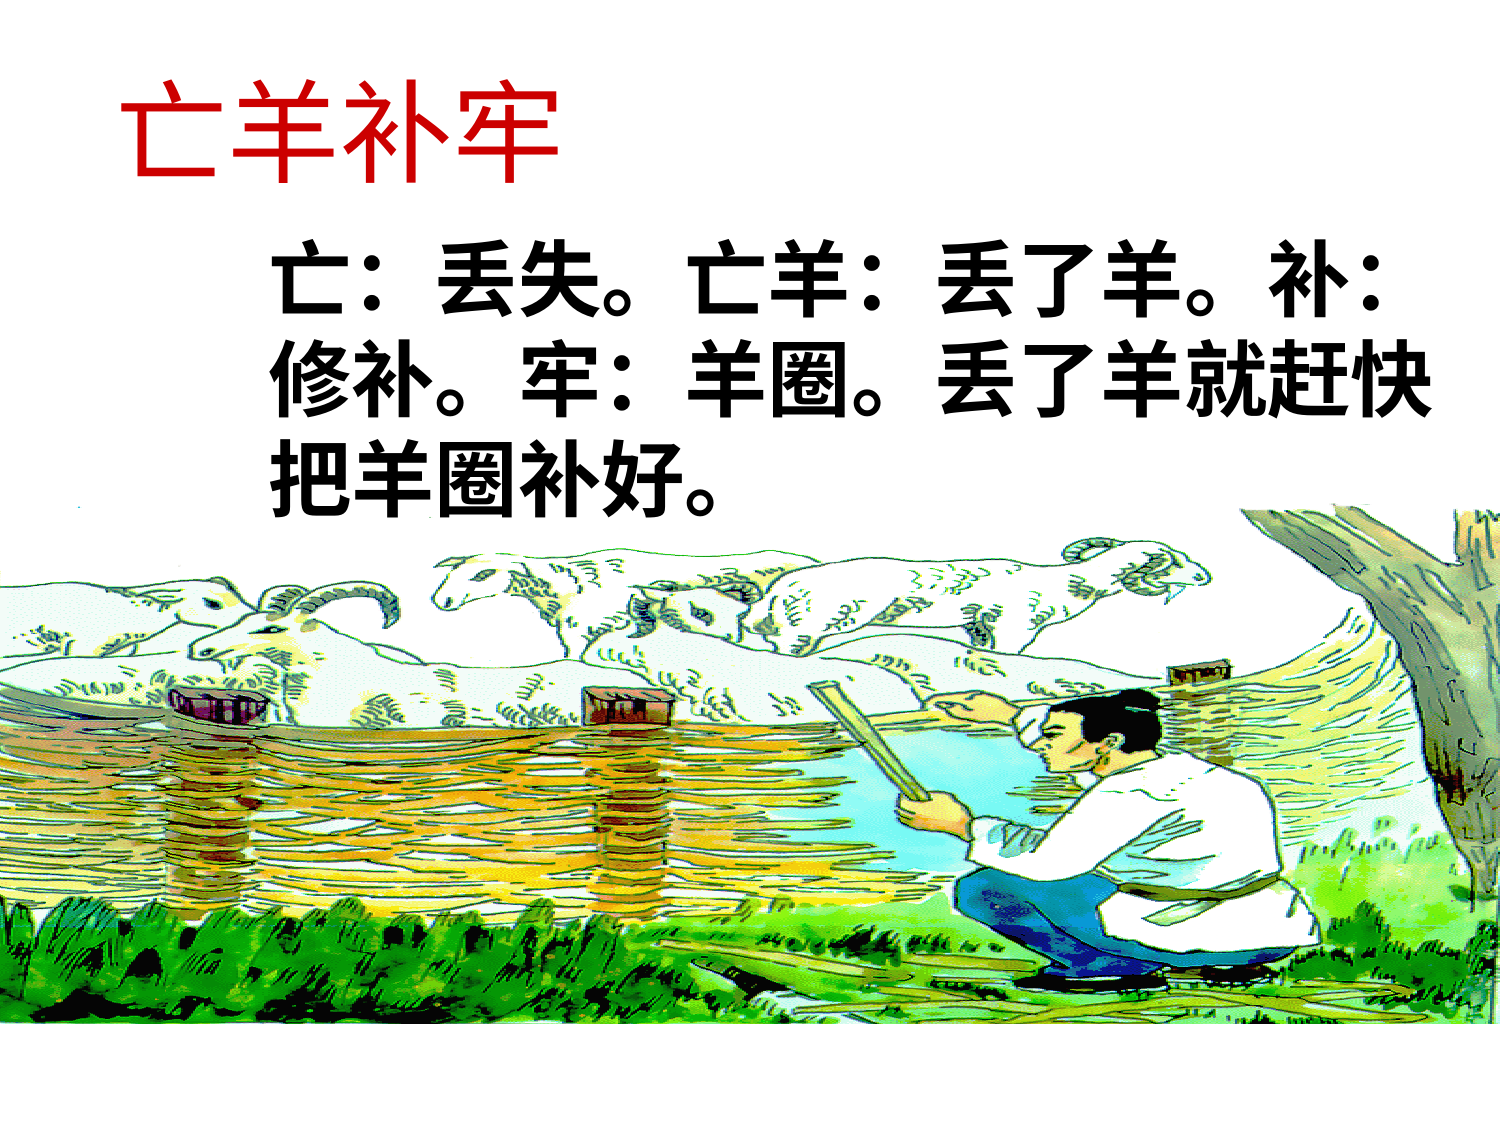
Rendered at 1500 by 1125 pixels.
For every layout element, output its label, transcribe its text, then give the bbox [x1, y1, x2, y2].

picture [0, 491, 1500, 1024]
text_box 亡羊补牢 [100, 54, 581, 205]
text_box 亡：丢失。亡羊：丢了羊。补：修补。牢：羊圈。丢了羊就赶快把羊圈补好。 [253, 220, 1459, 491]
